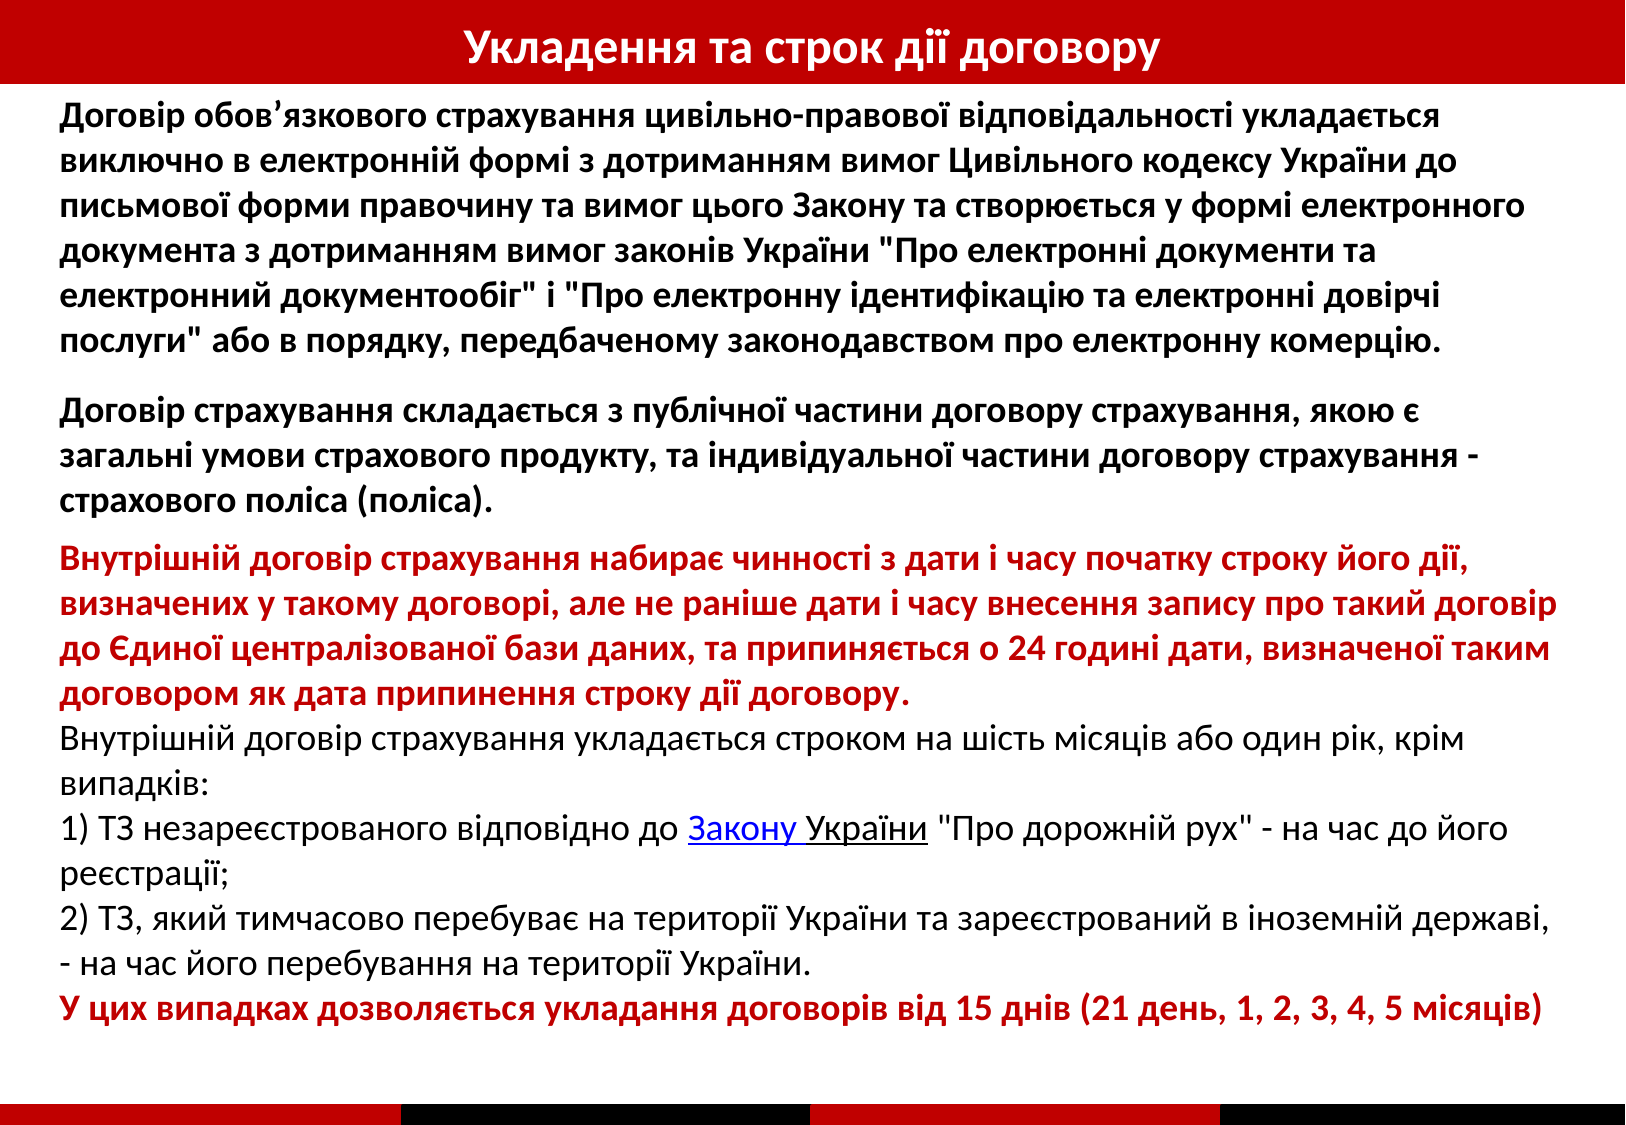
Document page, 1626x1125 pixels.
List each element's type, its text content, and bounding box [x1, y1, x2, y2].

text_box [0, 1104, 401, 1125]
text_box [810, 1104, 1220, 1125]
text_box [1220, 1104, 1625, 1125]
text_box Укладення та строк дії договору [0, 0, 1625, 84]
text_box [401, 1104, 810, 1125]
text_box Договір обов’язкового страхування цивільно-правової відповідальності укладається виключно в електронній формі з дотриманням вимог Цивільного кодексу України до письмової форми правочину та вимог цього Закону та створюється у формі електронного документа з дотриманням вимог законів України "Про електронні документи та електронний документообіг" і "Про електронну ідентифікацію та електронні довірчі послуги" або в порядку, передбаченому законодавством про електронну комерцію. Договір страхування складається з публічної частини договору страхування, якою є загальні умови страхового продукту, та індивідуальної частини договору страхування - страхового поліса (поліса). Внутрішній договір страхування набирає чинності з дати і часу початку строку його дії, визначених у такому договорі, але не раніше дати і часу внесення запису про такий договір до Єдиної централізованої бази даних, та припиняється о 24 годині дати, визначеної таким договором як дата припинення строку дії договору. Внутрішній договір страхування укладається строком на шість місяців або один рік, крім випадків: 1) ТЗ незареєстрованого відповідно до Закону України "Про дорожній рух" - на час до його реєстрації; 2) ТЗ, який тимчасово перебуває на території України та зареєстрований в іноземній державі, - на час його перебування на території України. У цих випадках дозволяється укладання договорів від 15 днів (21 день, 1, 2, 3, 4, 5 місяців) [44, 84, 1574, 1036]
